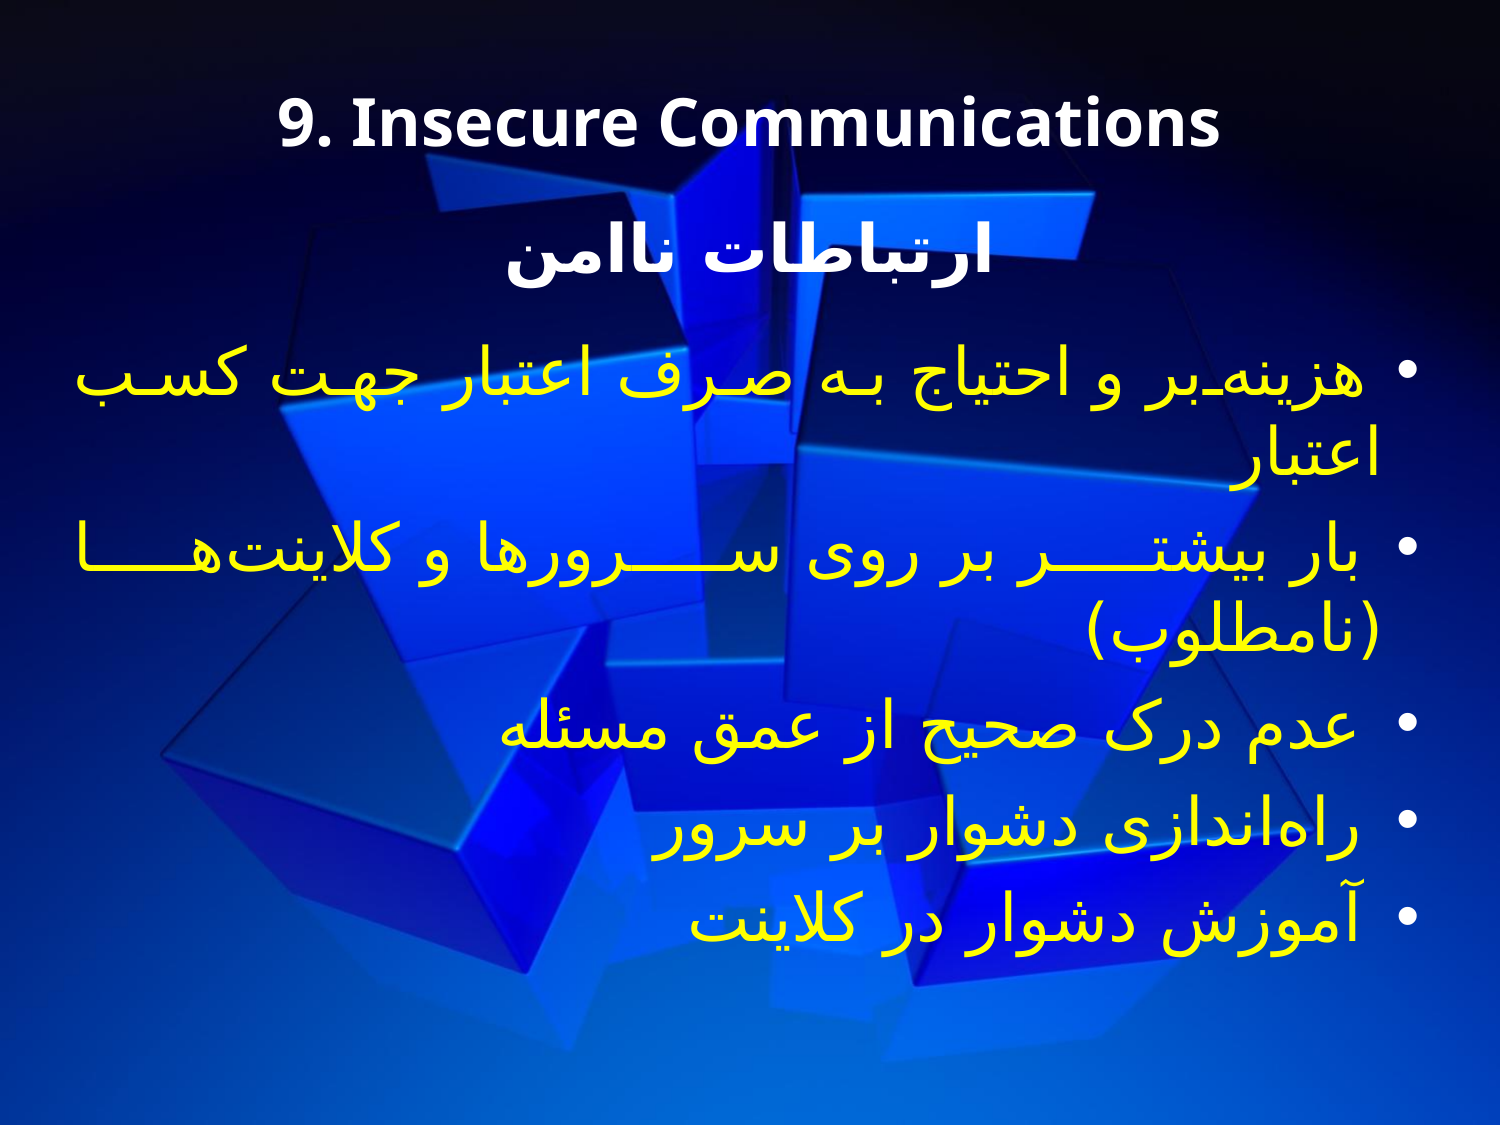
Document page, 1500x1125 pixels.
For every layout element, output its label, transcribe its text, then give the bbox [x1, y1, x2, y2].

picture [0, 0, 1500, 1125]
text_box ارتباطات ناامن [224, 197, 1275, 311]
text_box هزینه‌بر و احتیاج به صرف اعتبار جهت کسب اعتبار بار بیشتر بر روی سرورها و کلاینت‌ها (نامطلوب) عدم درک صحیح از عمق مسئله راه‌اندازی دشوار بر سرور آموزش دشوار در کلاینت [59, 320, 1434, 1048]
text_box 9. Insecure Communications [112, 25, 1388, 214]
